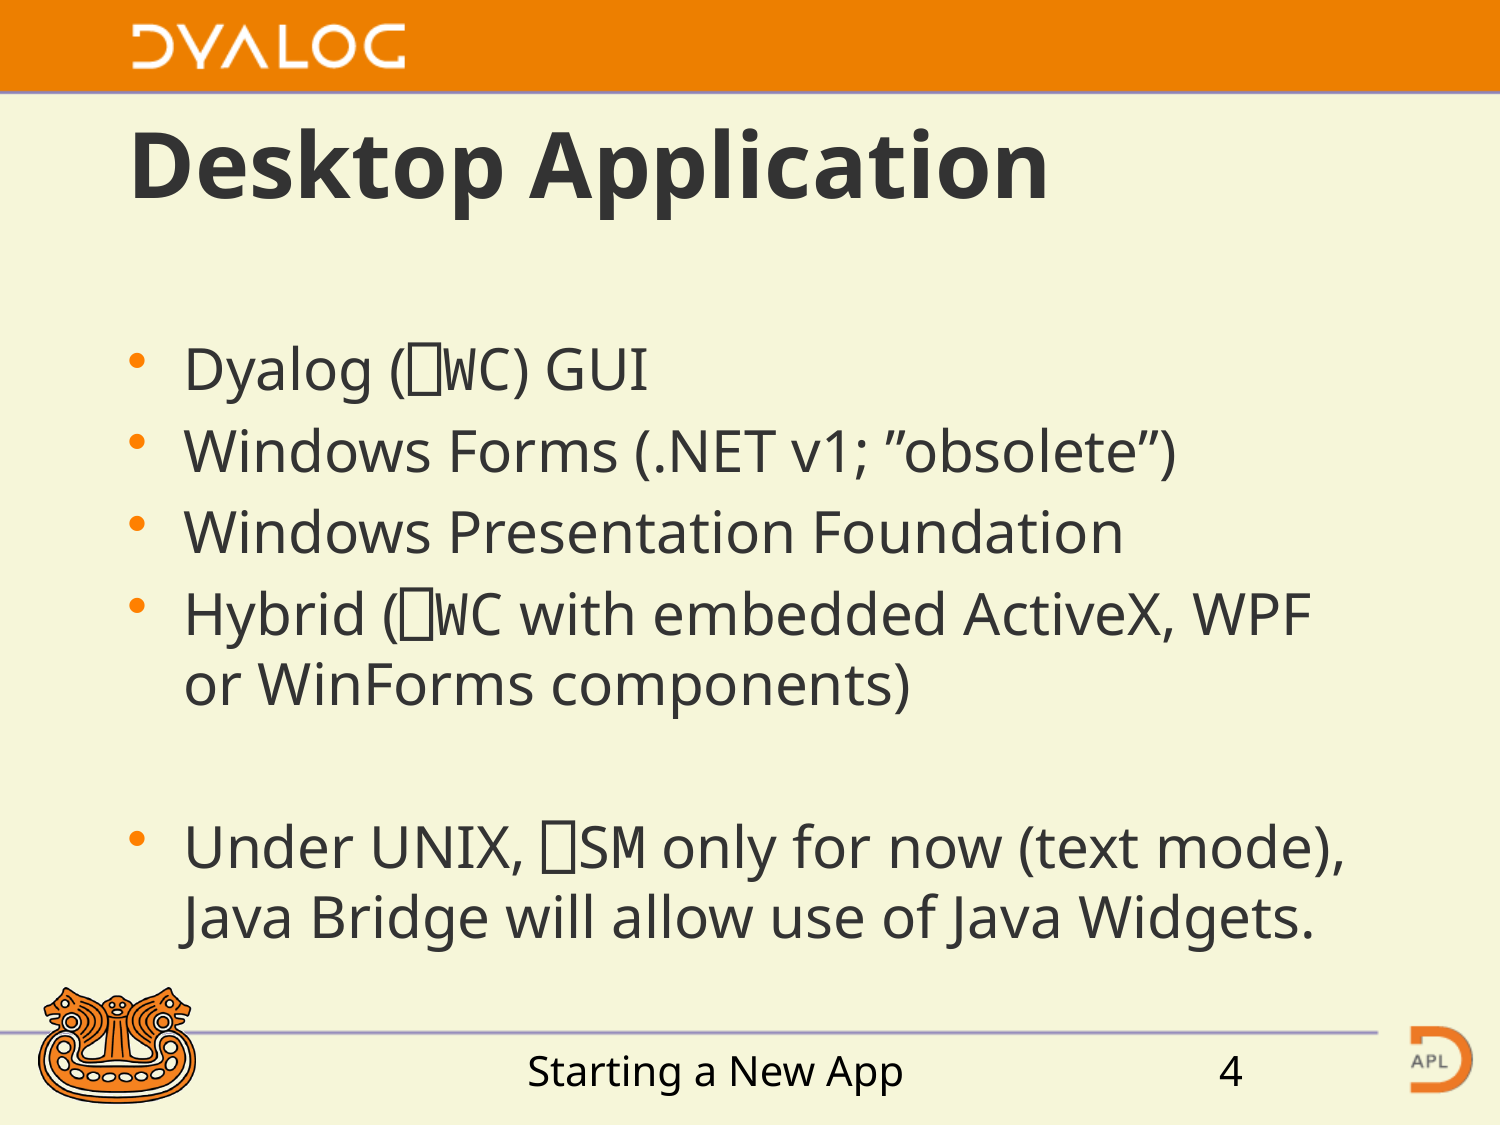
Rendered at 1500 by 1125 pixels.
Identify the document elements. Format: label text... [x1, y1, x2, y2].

picture [0, 0, 1500, 1125]
slide_number [112, 1037, 425, 1113]
title Desktop Application [112, 99, 1388, 288]
list Dyalog (⎕WC) GUI Windows Forms (.NET v1; ”obsolete”) Windows Presentation Foundation Hybrid (⎕WC with embedded ActiveX, WPF or WinForms components) Under UNIX, ⎕SM only for now (text mode), Java Bridge will allow use of Java Widgets. [112, 324, 1388, 1000]
footer Starting a New App [512, 1037, 988, 1113]
slide_number 4 [1074, 1037, 1388, 1113]
